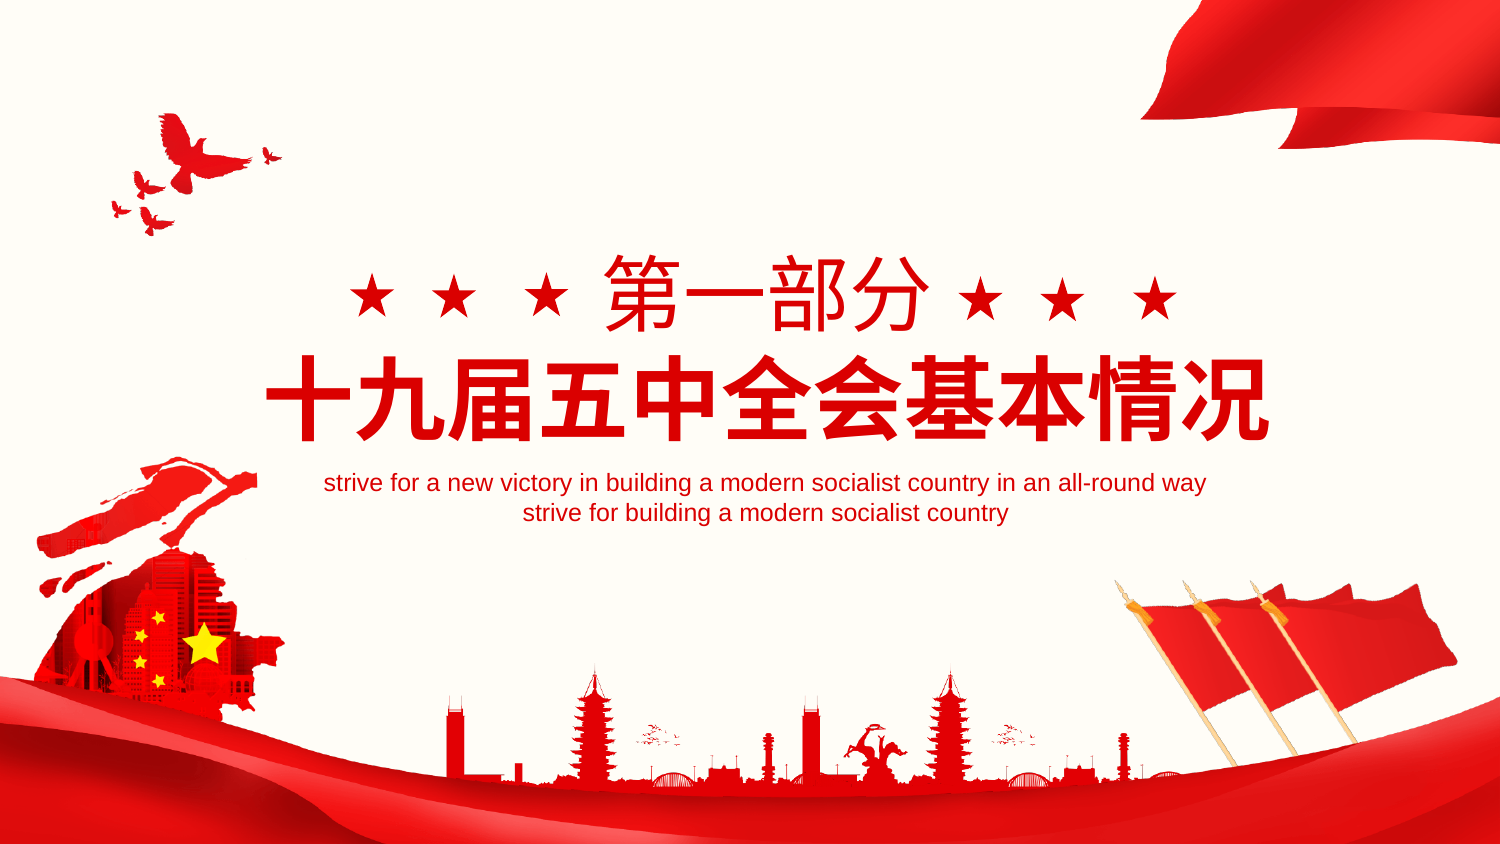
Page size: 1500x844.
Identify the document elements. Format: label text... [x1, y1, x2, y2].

picture [0, 395, 1500, 844]
picture [95, 107, 295, 247]
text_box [349, 234, 1177, 351]
picture [1123, 0, 1500, 174]
text_box 十九届五中全会基本情况 [225, 334, 1310, 459]
text_box strive for a new victory in building a modern socialist country in an all-round way strive for building a modern socialist country [299, 459, 1233, 534]
